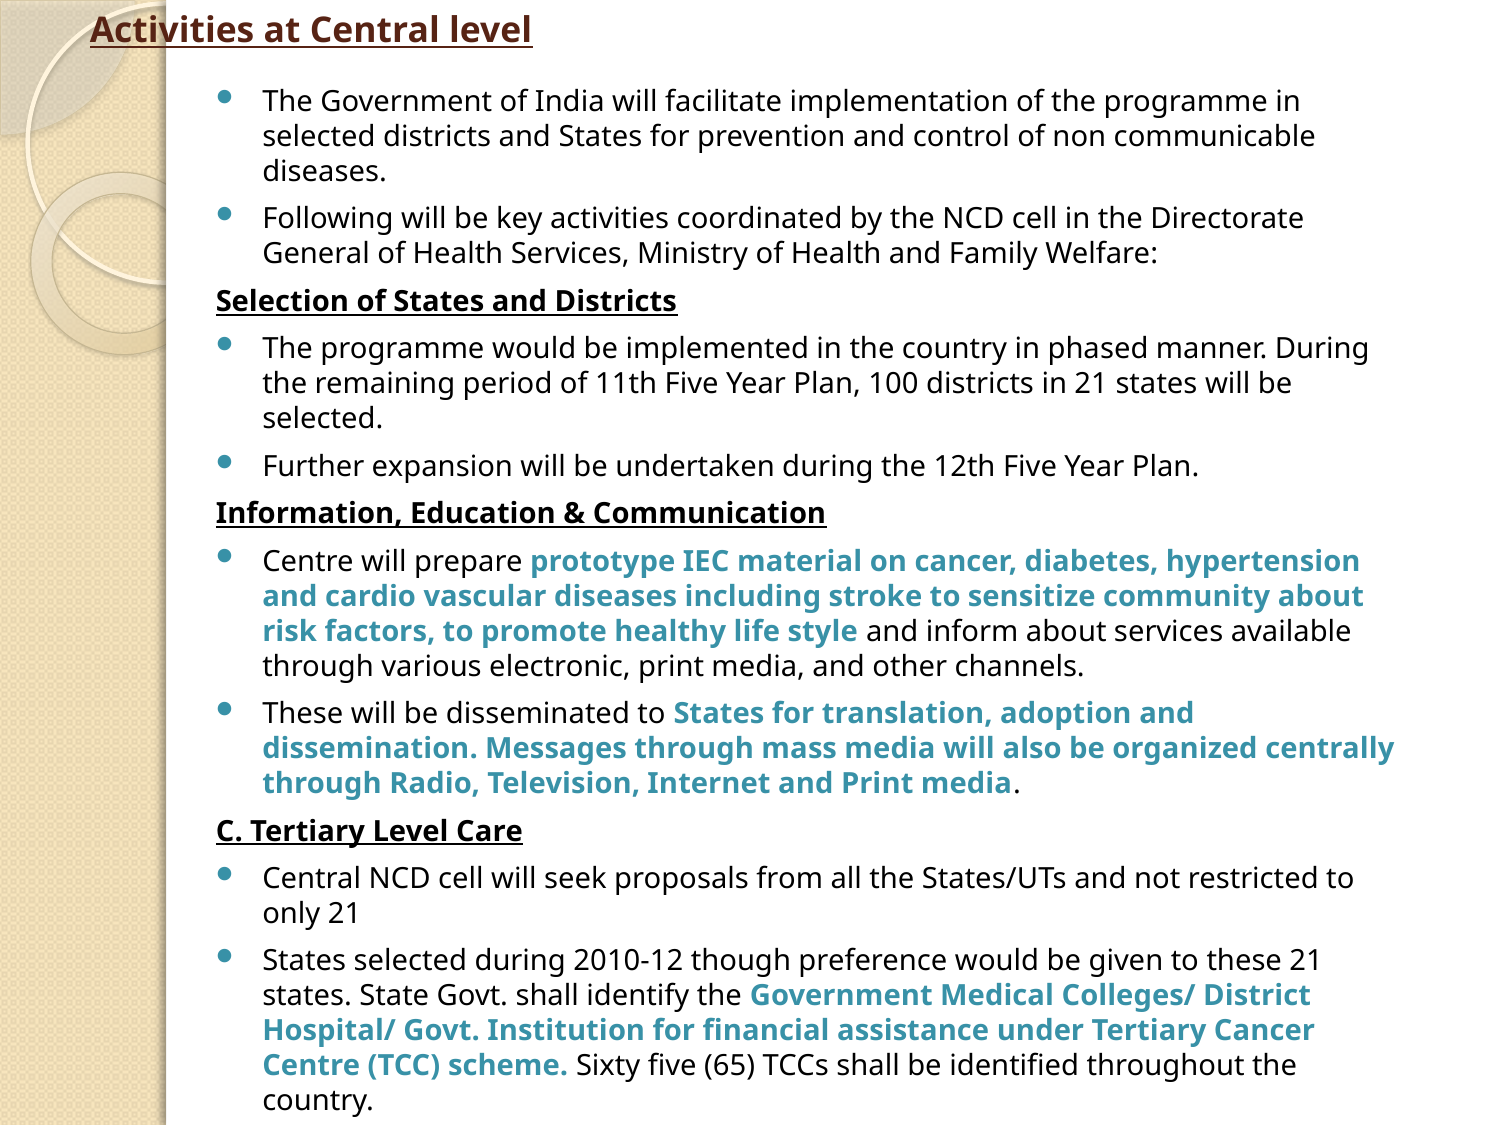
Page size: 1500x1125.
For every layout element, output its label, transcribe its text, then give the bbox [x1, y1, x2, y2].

list The Government of India will facilitate implementation of the programme in selected districts and States for prevention and control of non communicable diseases. Following will be key activities coordinated by the NCD cell in the Directorate General of Health Services, Ministry of Health and Family Welfare: Selection of States and Districts The programme would be implemented in the country in phased manner. During the remaining period of 11th Five Year Plan, 100 districts in 21 states will be selected. Further expansion will be undertaken during the 12th Five Year Plan. Information, Education & Communication Centre will prepare prototype IEC material on cancer, diabetes, hypertension and cardio vascular diseases including stroke to sensitize community about risk factors, to promote healthy life style and inform about services available through various electronic, print media, and other channels. These will be disseminated to States for translation, adoption and dissemination. Messages through mass media will also be organized centrally through Radio, Television, Internet and Print media. C. Tertiary Level Care Central NCD cell will seek proposals from all the States/UTs and not restricted to only 21 States selected during 2010-12 though preference would be given to these 21 states. State Govt. shall identify the Government Medical Colleges/ District Hospital/ Govt. Institution for financial assistance under Tertiary Cancer Centre (TCC) scheme. Sixty five (65) TCCs shall be identified throughout the country. The funds will be released after examining the proposals from the States/UTs, followed by scrutiny by an inspection team from the Dte.GHS and recommendation by the Standing Committee. [187, 75, 1425, 1038]
title Activities at Central level [75, 0, 1425, 100]
